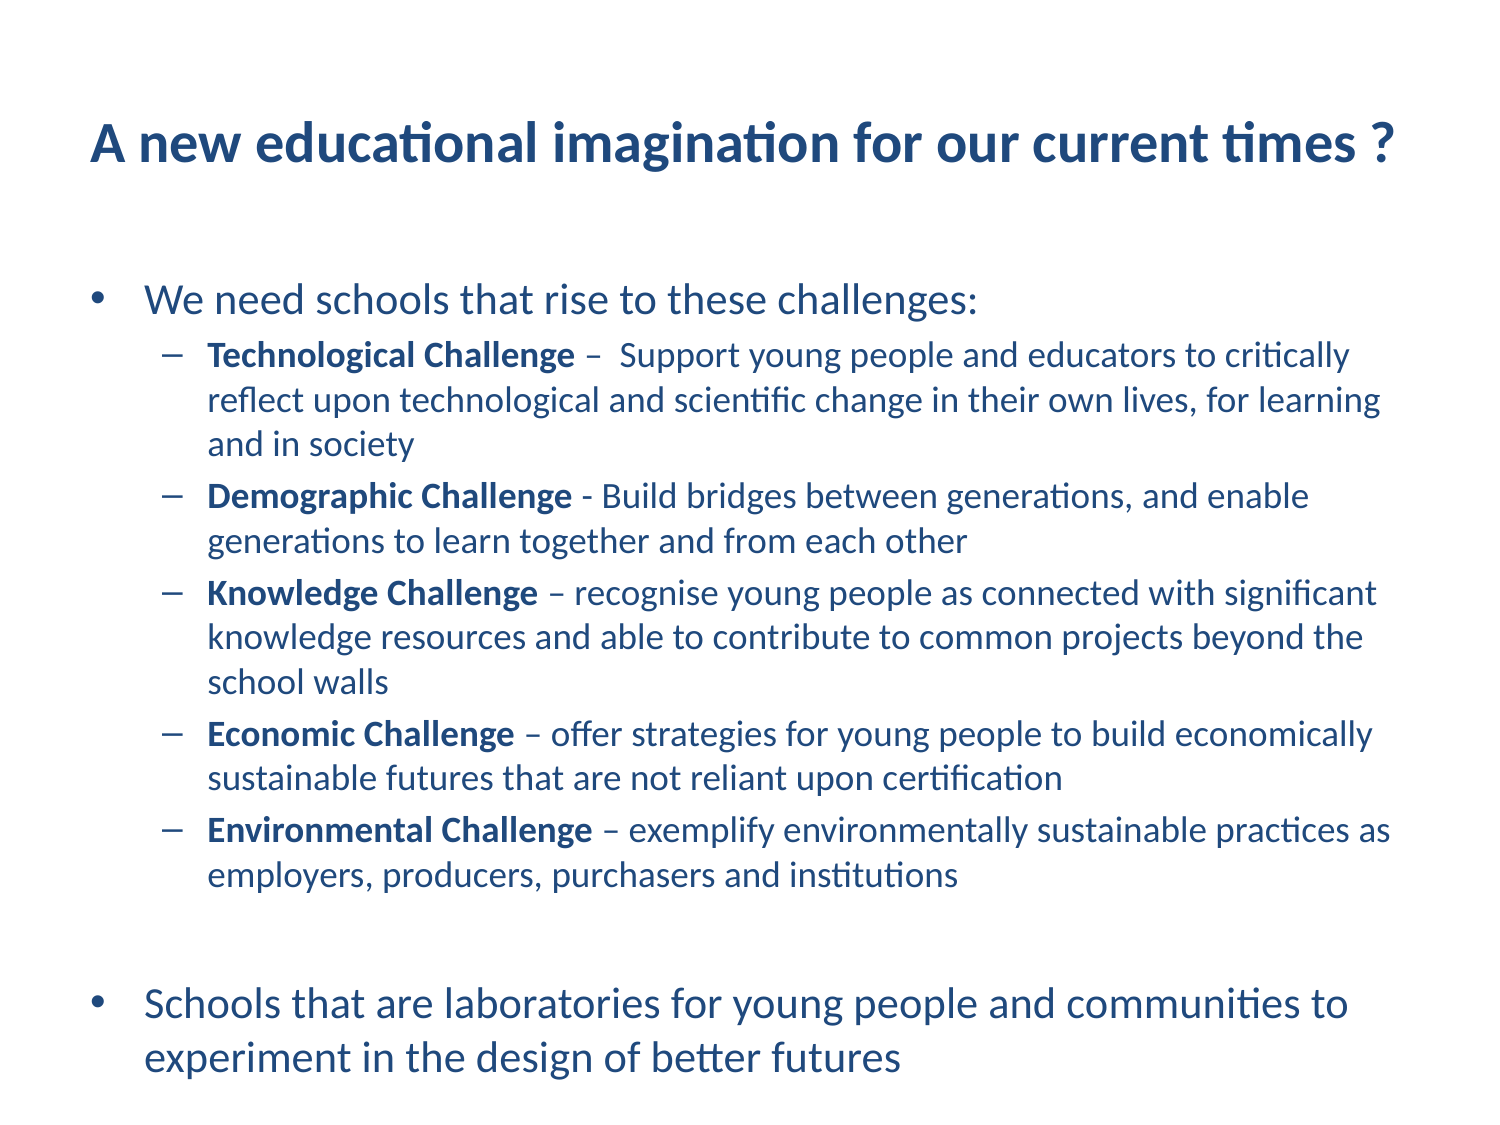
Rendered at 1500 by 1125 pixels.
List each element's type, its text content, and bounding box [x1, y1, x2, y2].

title A new educational imagination for our current times ? [75, 45, 1425, 233]
list We need schools that rise to these challenges: Technological Challenge – Support young people and educators to critically reflect upon technological and scientific change in their own lives, for learning and in society Demographic Challenge - Build bridges between generations, and enable generations to learn together and from each other Knowledge Challenge – recognise young people as connected with significant knowledge resources and able to contribute to common projects beyond the school walls Economic Challenge – offer strategies for young people to build economically sustainable futures that are not reliant upon certification Environmental Challenge – exemplify environmentally sustainable practices as employers, producers, purchasers and institutions Schools that are laboratories for young people and communities to experiment in the design of better futures [75, 262, 1425, 1094]
